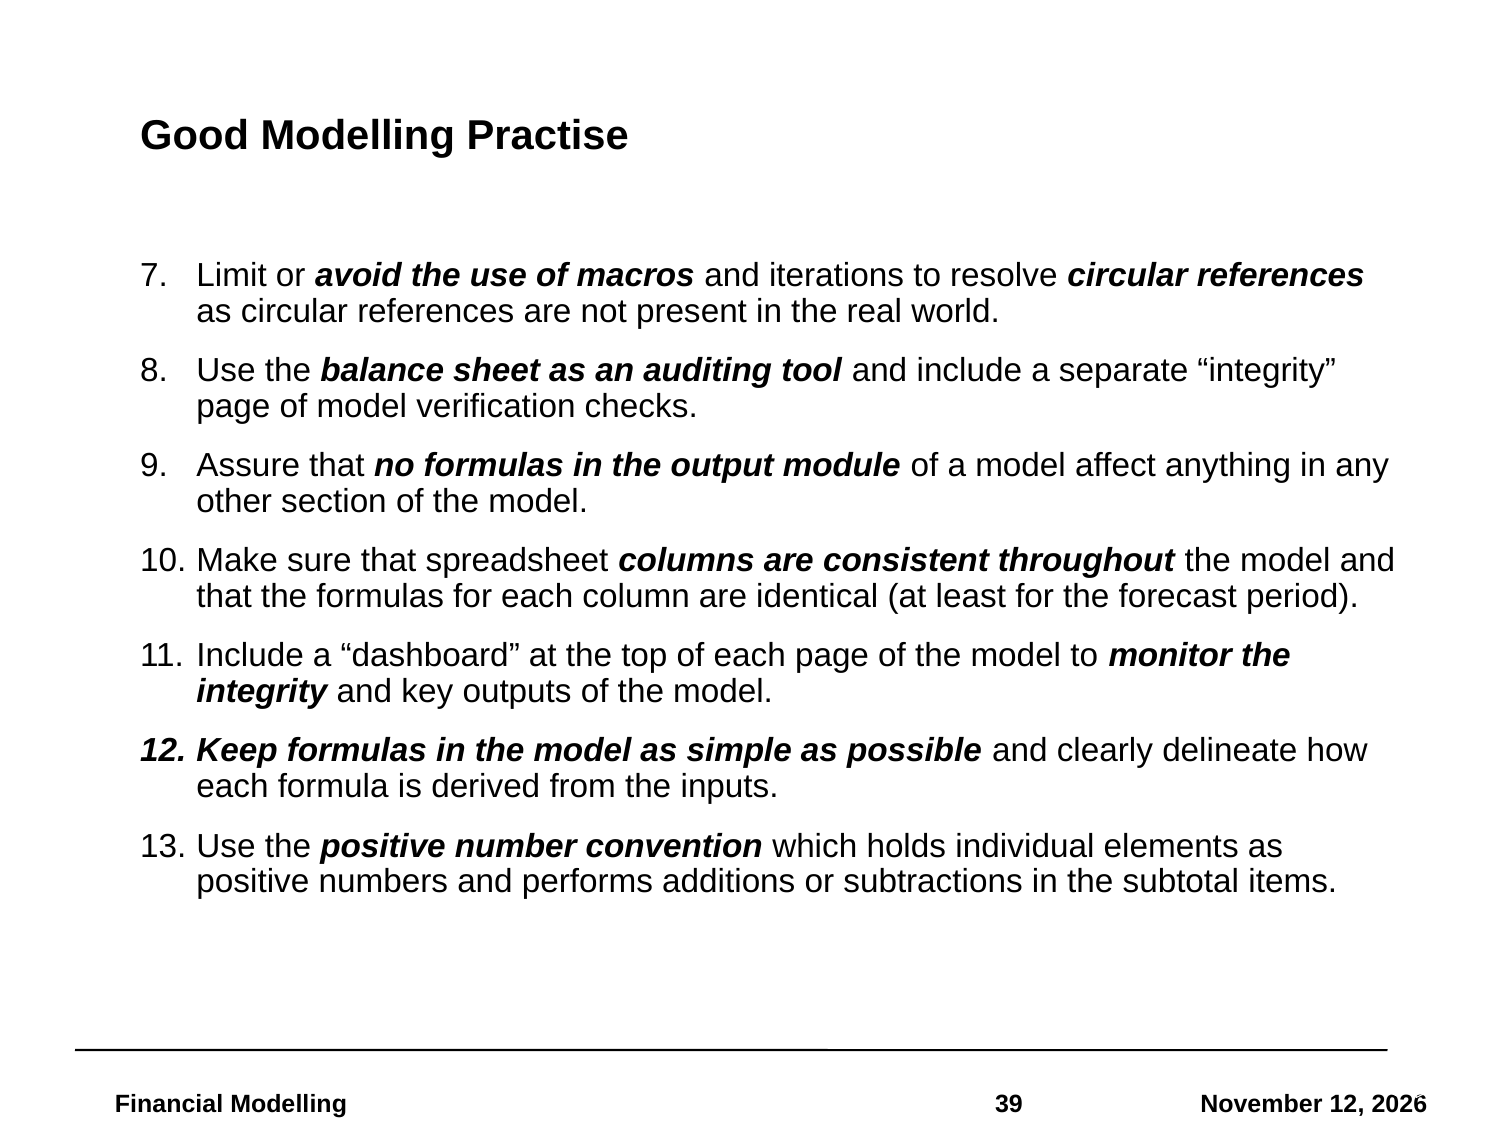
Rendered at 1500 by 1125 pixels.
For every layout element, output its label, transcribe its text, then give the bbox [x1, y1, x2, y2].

list Limit or avoid the use of macros and iterations to resolve circular references as circular references are not present in the real world. Use the balance sheet as an auditing tool and include a separate “integrity” page of model verification checks. Assure that no formulas in the output module of a model affect anything in any other section of the model. Make sure that spreadsheet columns are consistent throughout the model and that the formulas for each column are identical (at least for the forecast period). Include a “dashboard” at the top of each page of the model to monitor the integrity and key outputs of the model. Keep formulas in the model as simple as possible and clearly delineate how each formula is derived from the inputs. Use the positive number convention which holds individual elements as positive numbers and performs additions or subtractions in the subtotal items. [124, 249, 1413, 1001]
title Good Modelling Practise [124, 99, 1413, 226]
